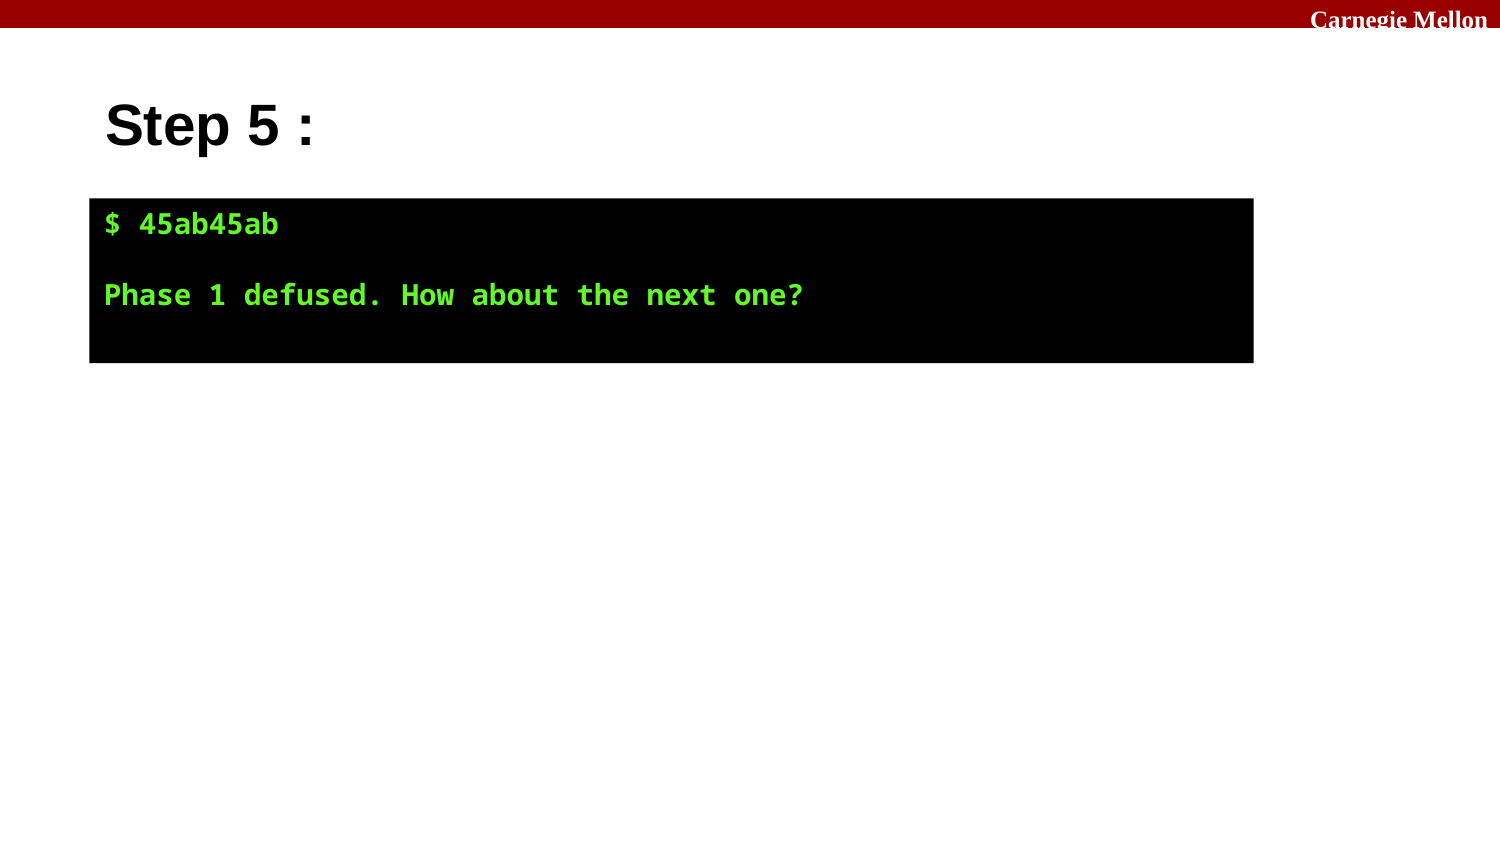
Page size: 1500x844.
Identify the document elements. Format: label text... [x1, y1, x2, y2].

text_box $ 45ab45ab Phase 1 defused. How about the next one? [89, 198, 1254, 364]
text_box Step 5 : [90, 79, 332, 165]
